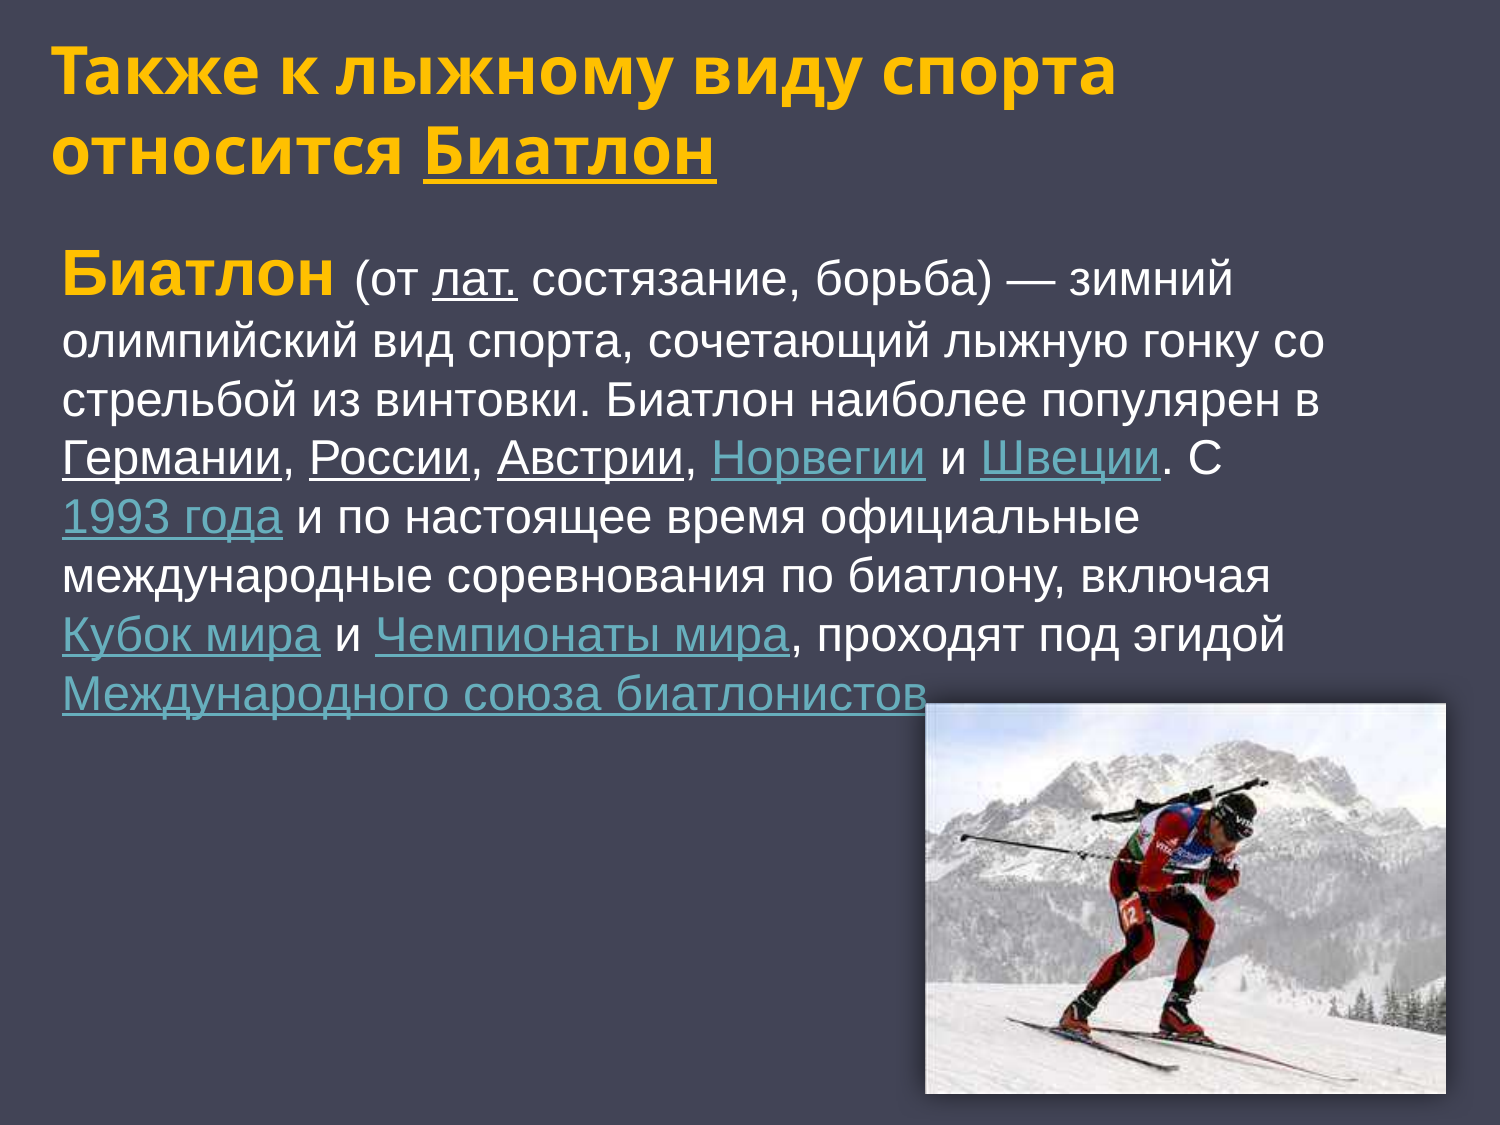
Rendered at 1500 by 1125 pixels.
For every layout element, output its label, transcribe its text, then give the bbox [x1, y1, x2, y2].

title Также к лыжному виду спорта относится Биатлон [35, 23, 1198, 188]
list Биатлон (от лат. состязание, борьба) — зимний олимпийский вид спорта, сочетающий лыжную гонку со стрельбой из винтовки. Биатлон наиболее популярен в Германии, России, Австрии, Норвегии и Швеции. C 1993 года и по настоящее время официальные международные соревнования по биатлону, включая Кубок мира и Чемпионаты мира, проходят под эгидой Международного союза биатлонистов [35, 222, 1367, 786]
picture [925, 702, 1446, 1094]
